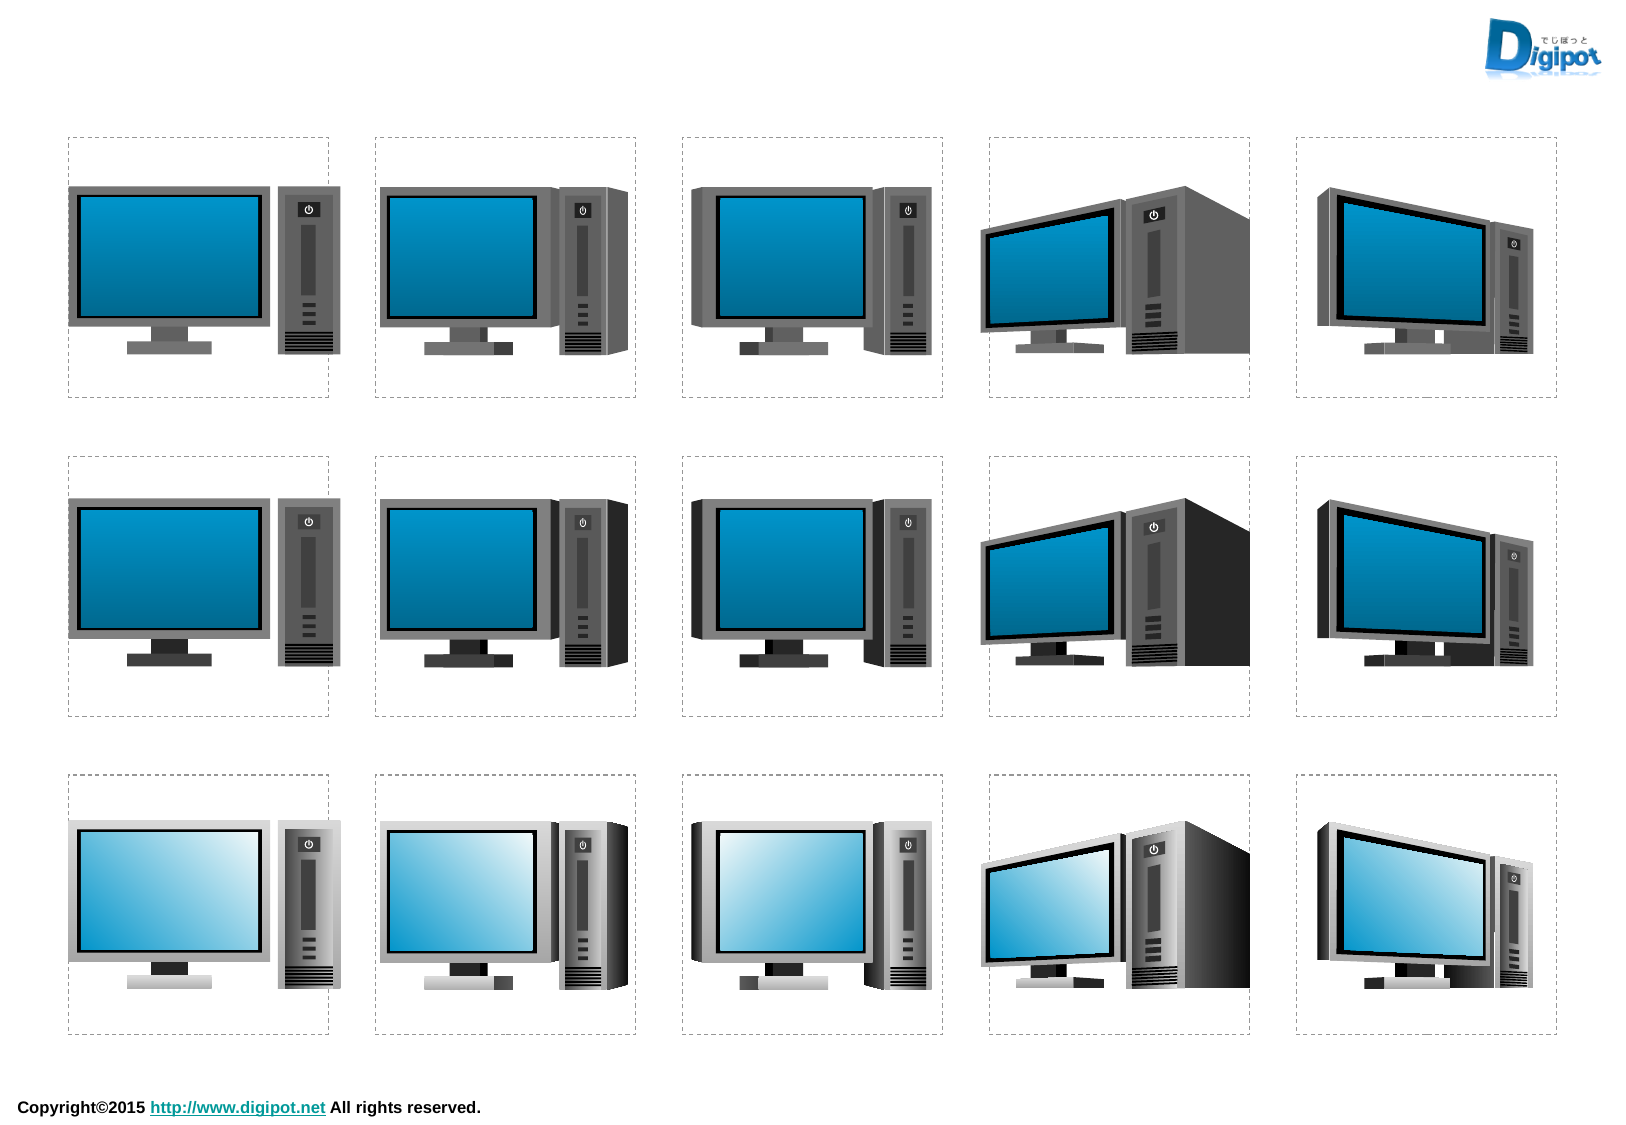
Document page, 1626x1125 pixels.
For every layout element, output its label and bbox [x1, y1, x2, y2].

text_box [1317, 498, 1534, 667]
text_box [1317, 821, 1534, 990]
text_box [68, 498, 341, 667]
text_box [379, 498, 629, 668]
text_box [691, 821, 932, 990]
text_box [980, 497, 1250, 667]
text_box [691, 186, 932, 356]
text_box [379, 186, 629, 356]
picture [1485, 18, 1602, 82]
text_box [980, 820, 1250, 990]
text_box [379, 821, 629, 990]
text_box [980, 185, 1250, 355]
text_box [68, 820, 341, 990]
text_box [691, 498, 932, 668]
text_box [1317, 186, 1534, 355]
text_box [68, 185, 341, 355]
